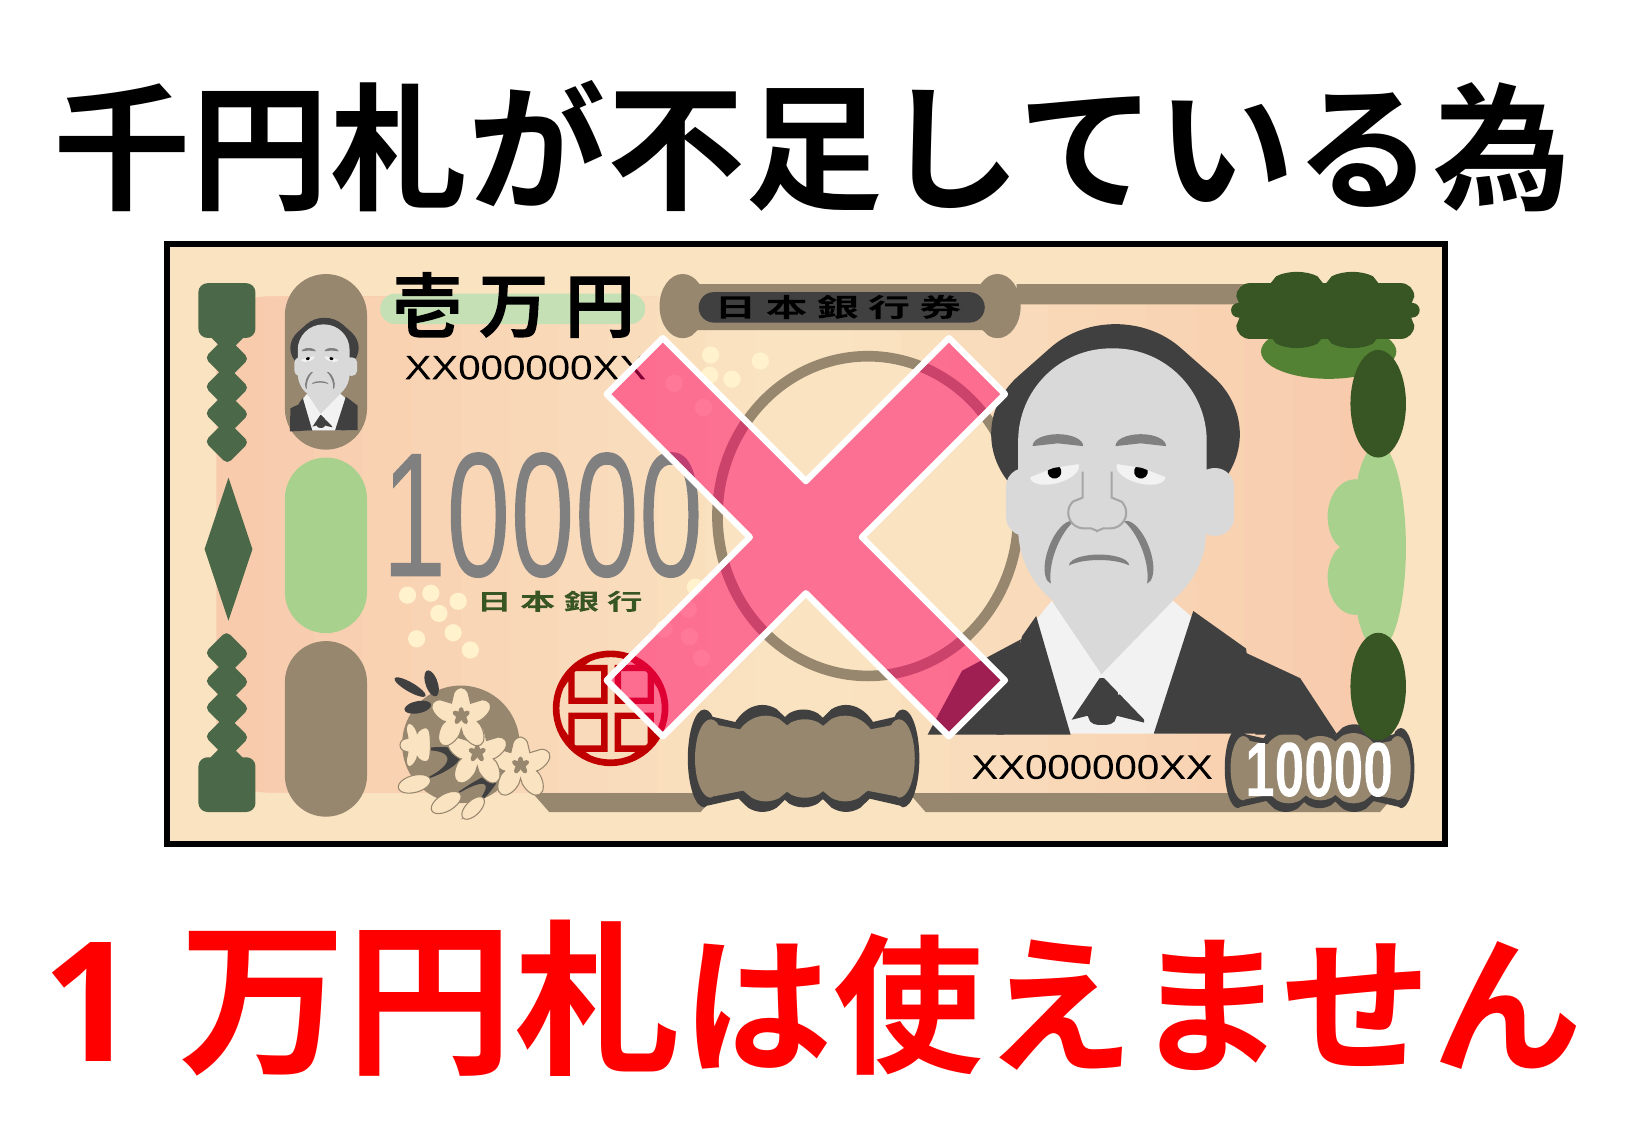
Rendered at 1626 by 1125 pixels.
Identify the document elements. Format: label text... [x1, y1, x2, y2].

text_box 1万円札は使えません [18, 887, 1608, 1103]
text_box 千円札が不足している為 [18, 54, 1608, 235]
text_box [166, 207, 1446, 867]
